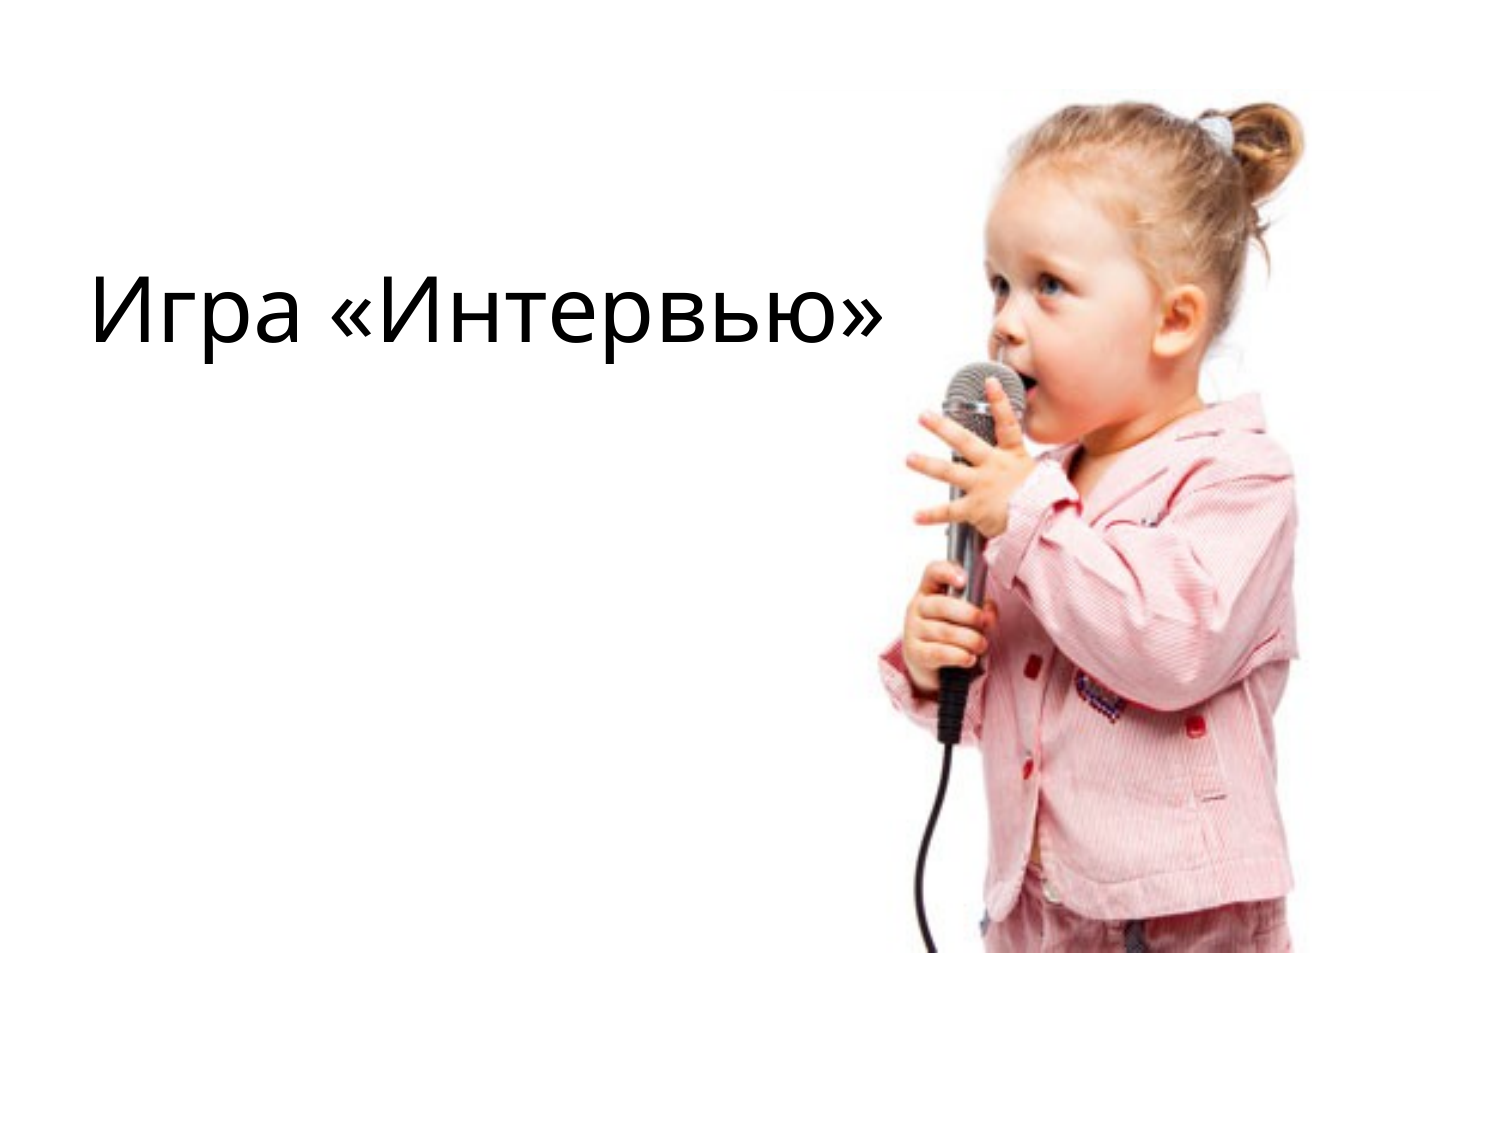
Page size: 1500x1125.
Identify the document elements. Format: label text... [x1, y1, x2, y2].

text_box Игра «Интервью» [72, 243, 768, 369]
picture [773, 89, 1442, 953]
